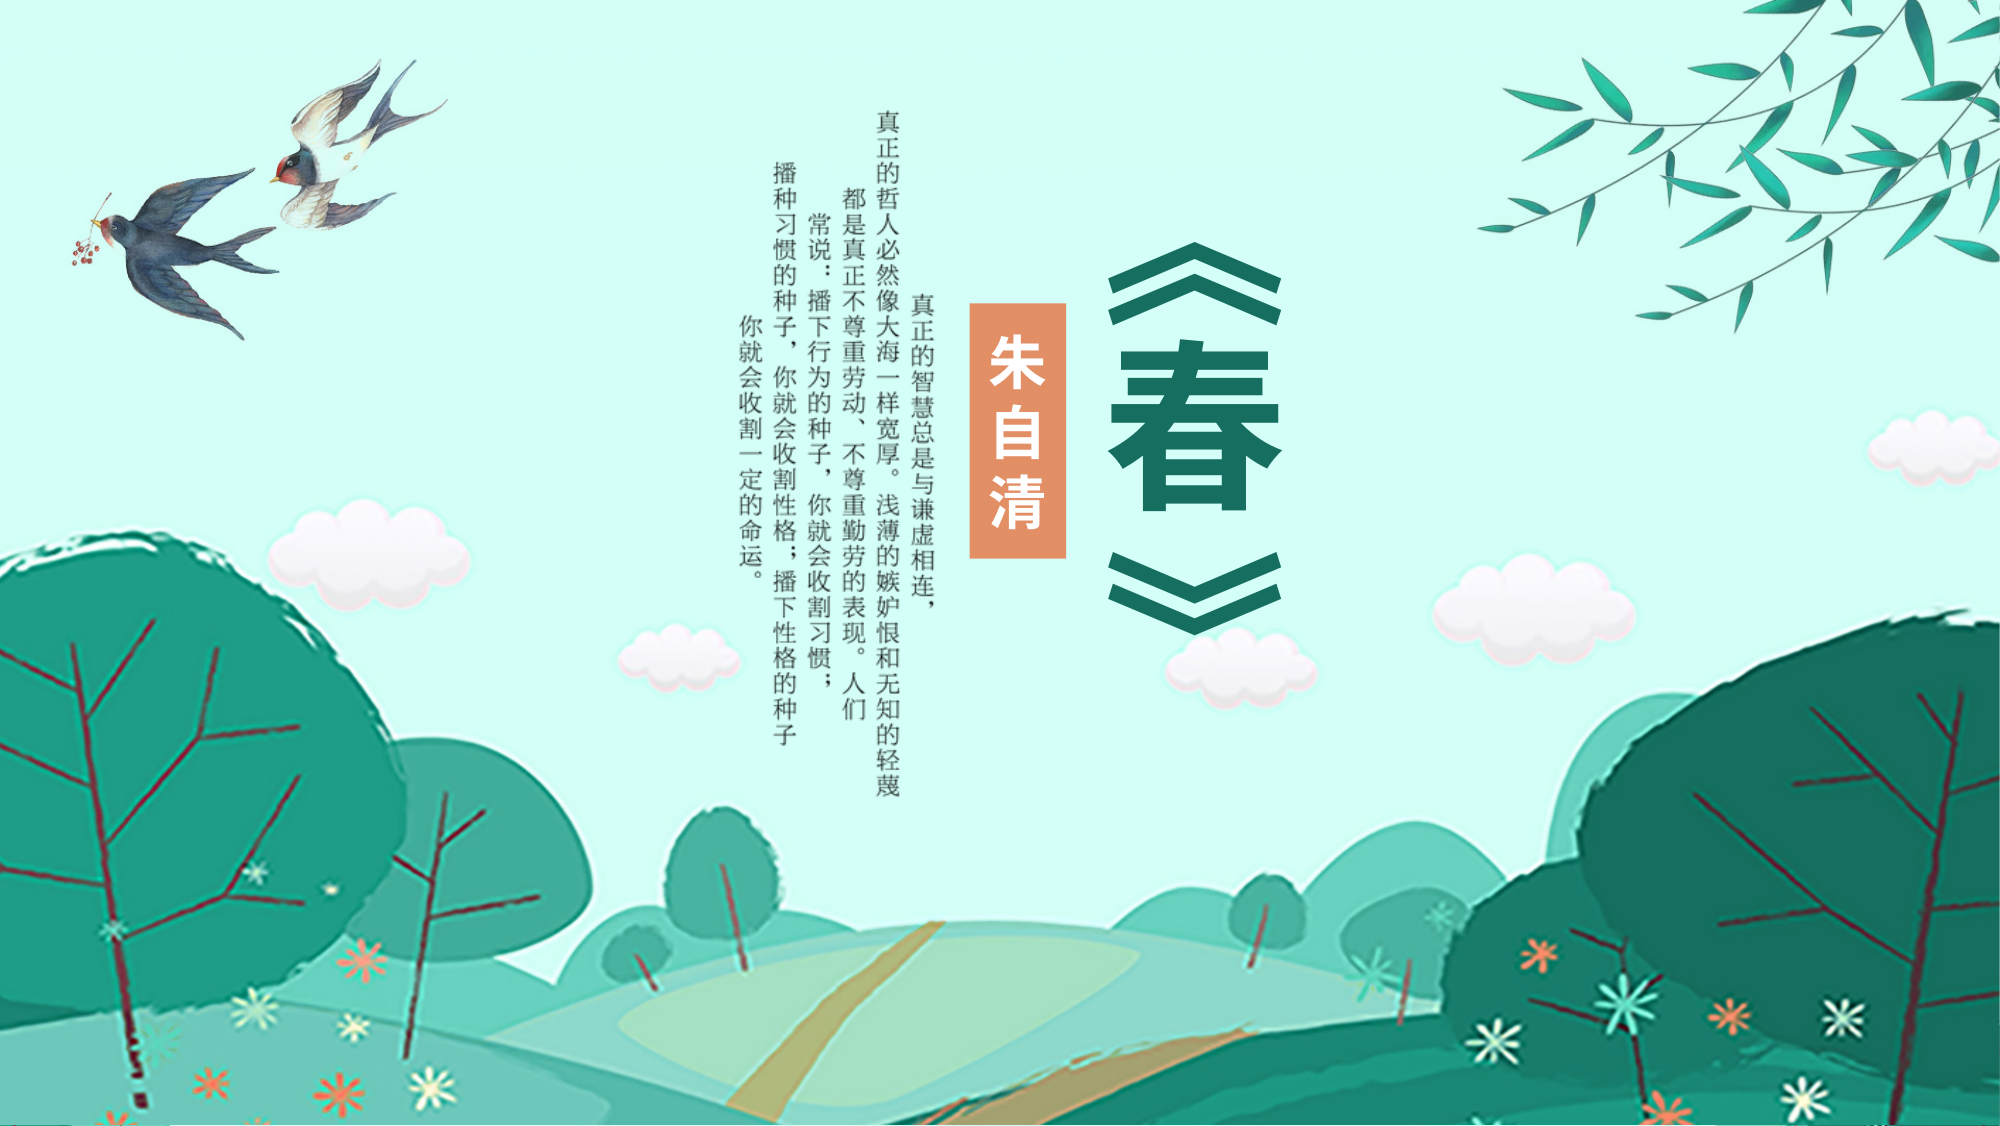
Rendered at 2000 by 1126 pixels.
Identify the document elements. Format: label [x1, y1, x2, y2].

picture [0, 0, 2000, 1126]
text_box [1050, 111, 1347, 767]
